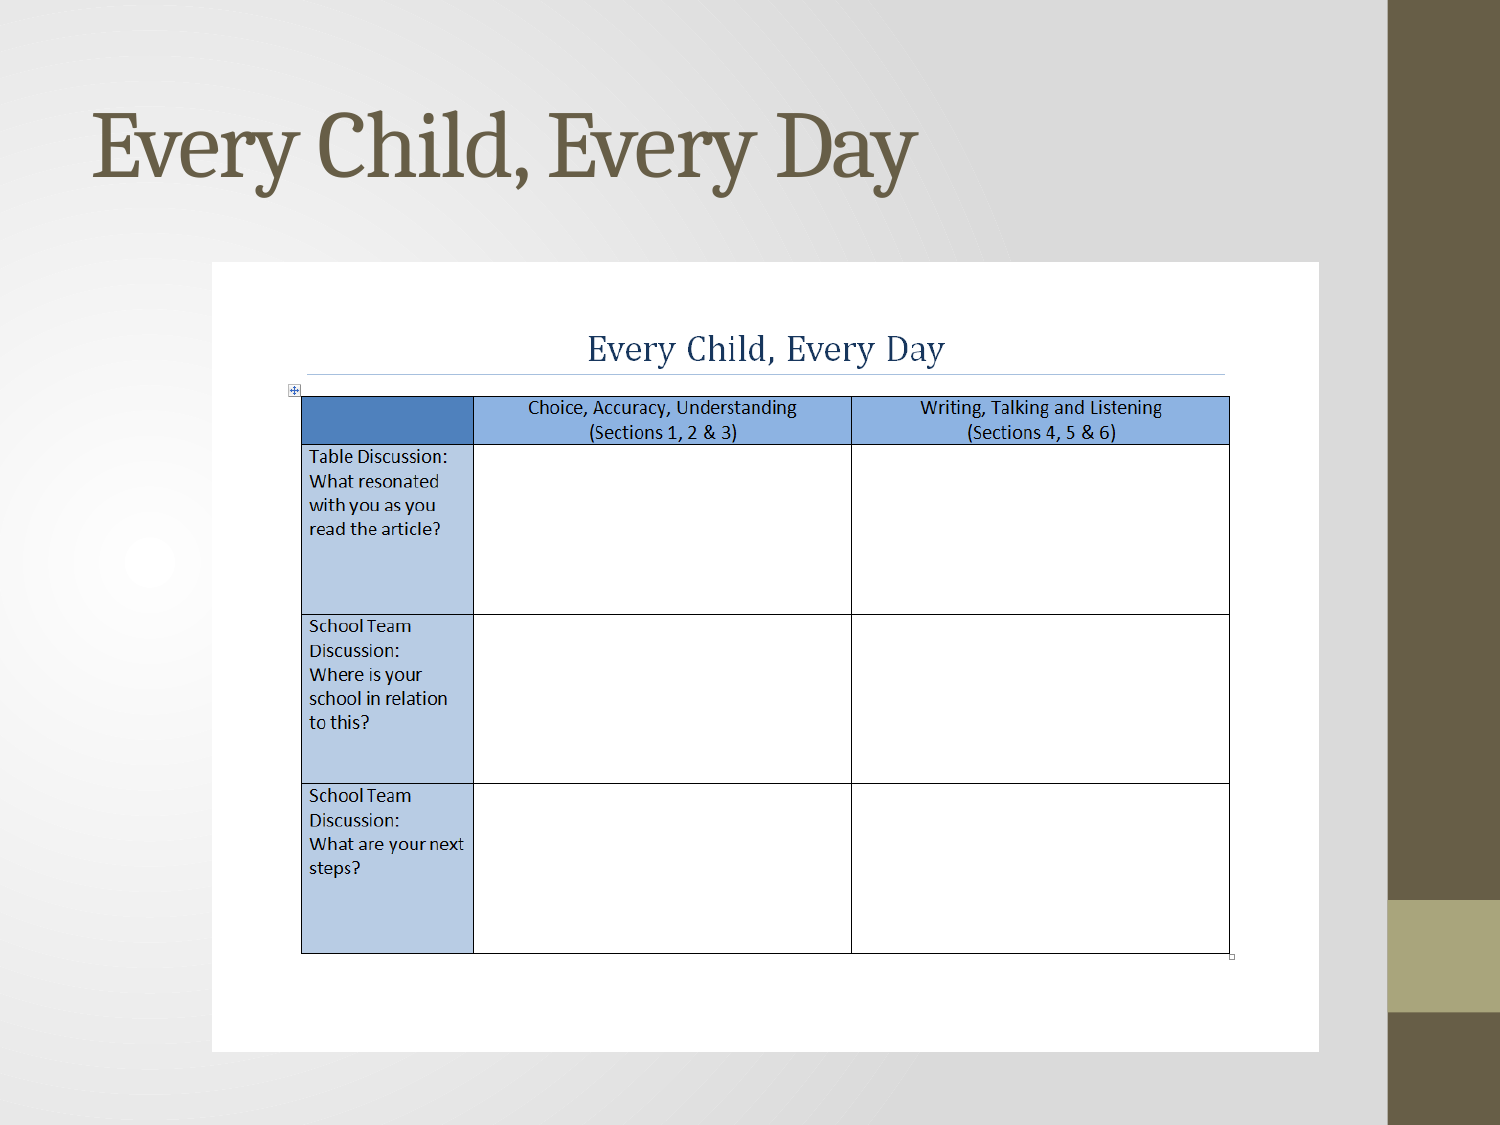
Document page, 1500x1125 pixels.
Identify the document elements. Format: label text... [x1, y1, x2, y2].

title Every Child, Every Day [75, 45, 1325, 233]
picture [211, 261, 1319, 1053]
